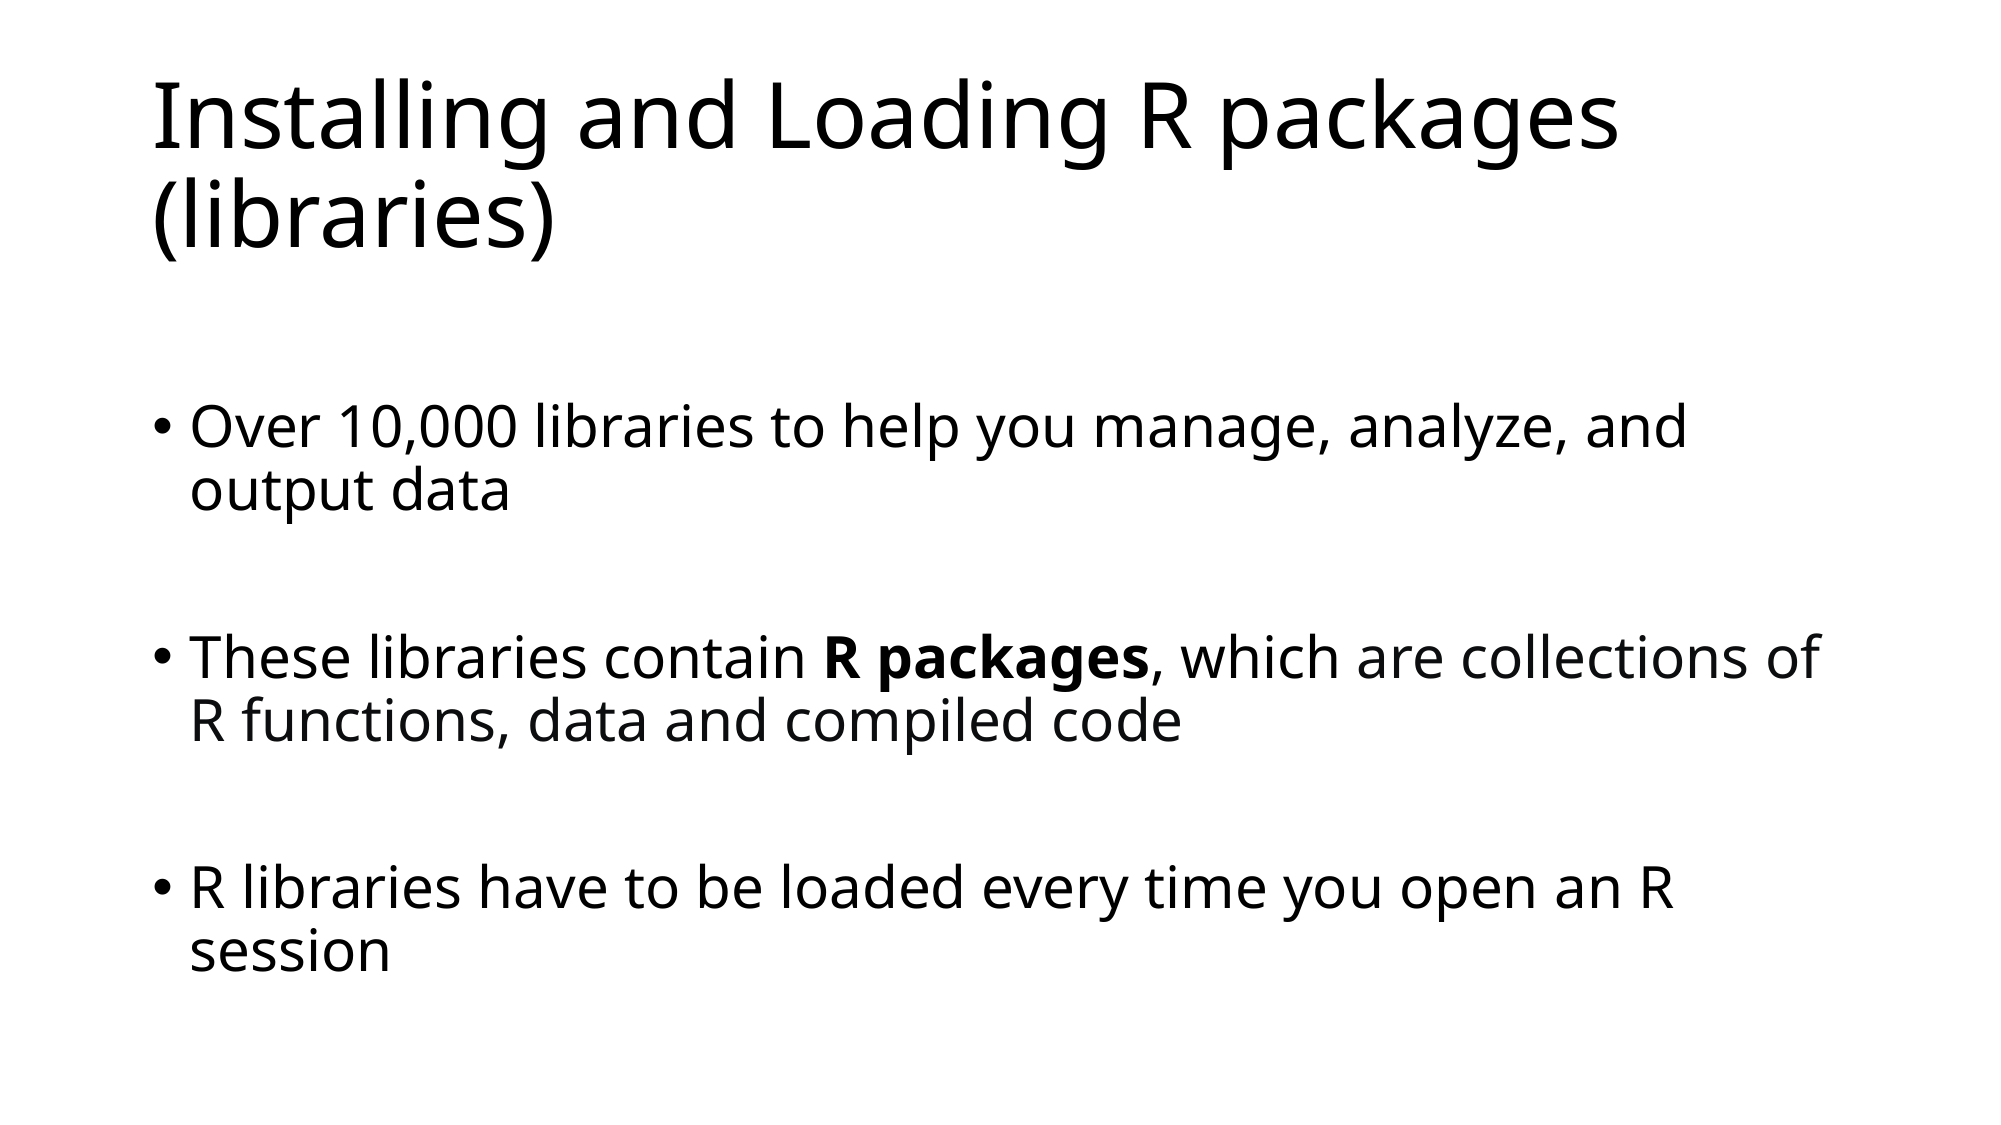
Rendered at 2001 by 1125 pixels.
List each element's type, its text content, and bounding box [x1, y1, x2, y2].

list Over 10,000 libraries to help you manage, analyze, and output data These libraries contain R packages, which are collections of R functions, data and compiled code R libraries have to be loaded every time you open an R session [137, 299, 1863, 1014]
title Installing and Loading R packages (libraries) [137, 59, 1863, 278]
